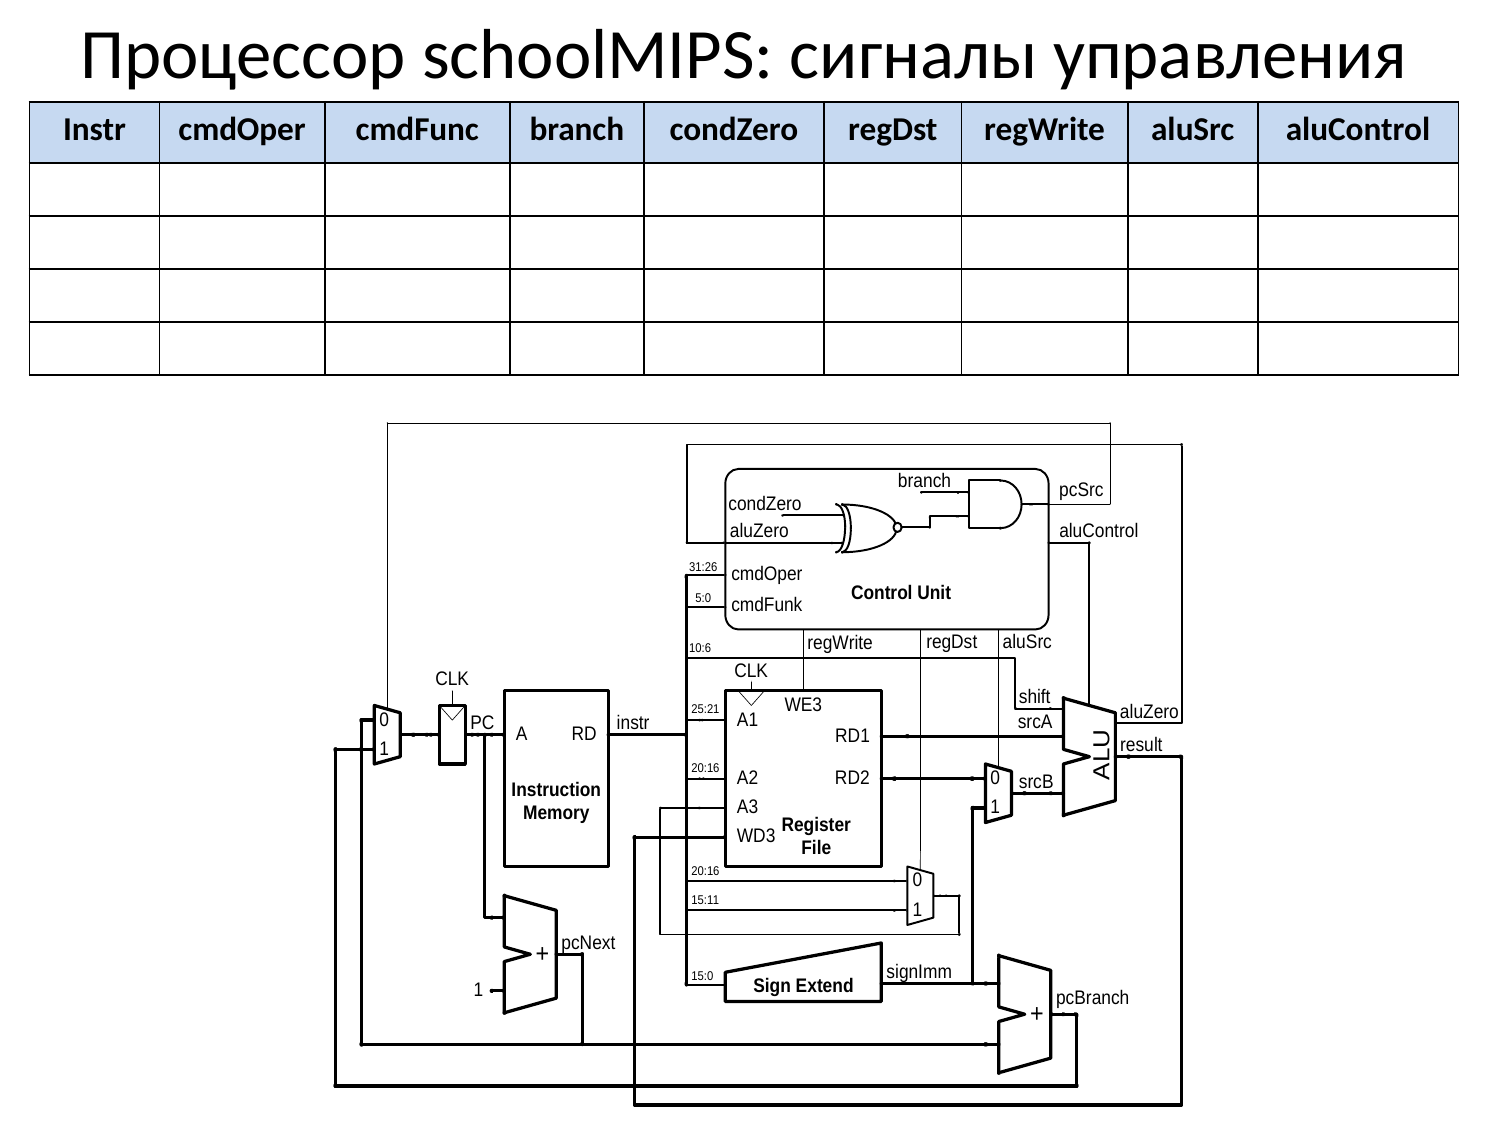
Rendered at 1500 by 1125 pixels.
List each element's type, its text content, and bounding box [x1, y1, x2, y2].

table_cell [1129, 270, 1257, 321]
table_cell [326, 217, 509, 268]
table_cell [326, 164, 509, 215]
table_cell [962, 323, 1127, 374]
table_cell [30, 217, 159, 268]
table_header branch [511, 103, 643, 162]
table_header Instr [30, 103, 159, 162]
table_cell [511, 270, 643, 321]
table_cell [160, 270, 324, 321]
table_cell [326, 323, 509, 374]
table_header cmdFunc [326, 103, 509, 162]
table_cell [1259, 217, 1458, 268]
table_header regDst [825, 103, 961, 162]
table_cell [645, 164, 823, 215]
table_header regWrite [962, 103, 1127, 162]
table_cell [825, 164, 961, 215]
table_cell [511, 164, 643, 215]
table_cell [645, 270, 823, 321]
table_cell [326, 270, 509, 321]
table_cell [825, 270, 961, 321]
table_cell [645, 217, 823, 268]
table_cell [645, 323, 823, 374]
table_header cmdOper [160, 103, 324, 162]
table_cell [962, 270, 1127, 321]
table_header aluSrc [1129, 103, 1257, 162]
table_cell [962, 164, 1127, 215]
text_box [312, 403, 1200, 1125]
table_cell [1259, 270, 1458, 321]
table_cell [1129, 323, 1257, 374]
table_header aluControl [1259, 103, 1458, 162]
table_cell [962, 217, 1127, 268]
table_cell [160, 164, 324, 215]
table_cell [30, 164, 159, 215]
table_cell [511, 323, 643, 374]
table_cell [1129, 217, 1257, 268]
table_cell [825, 217, 961, 268]
table_cell [1129, 164, 1257, 215]
table_cell [511, 217, 643, 268]
table_cell [1259, 164, 1458, 215]
table_cell [160, 217, 324, 268]
table_cell [1259, 323, 1458, 374]
table_cell [160, 323, 324, 374]
table_cell [30, 323, 159, 374]
title Процессор schoolMIPS: сигналы управления [17, 9, 1471, 90]
table_header condZero [645, 103, 823, 162]
table_cell [30, 270, 159, 321]
table_cell [825, 323, 961, 374]
